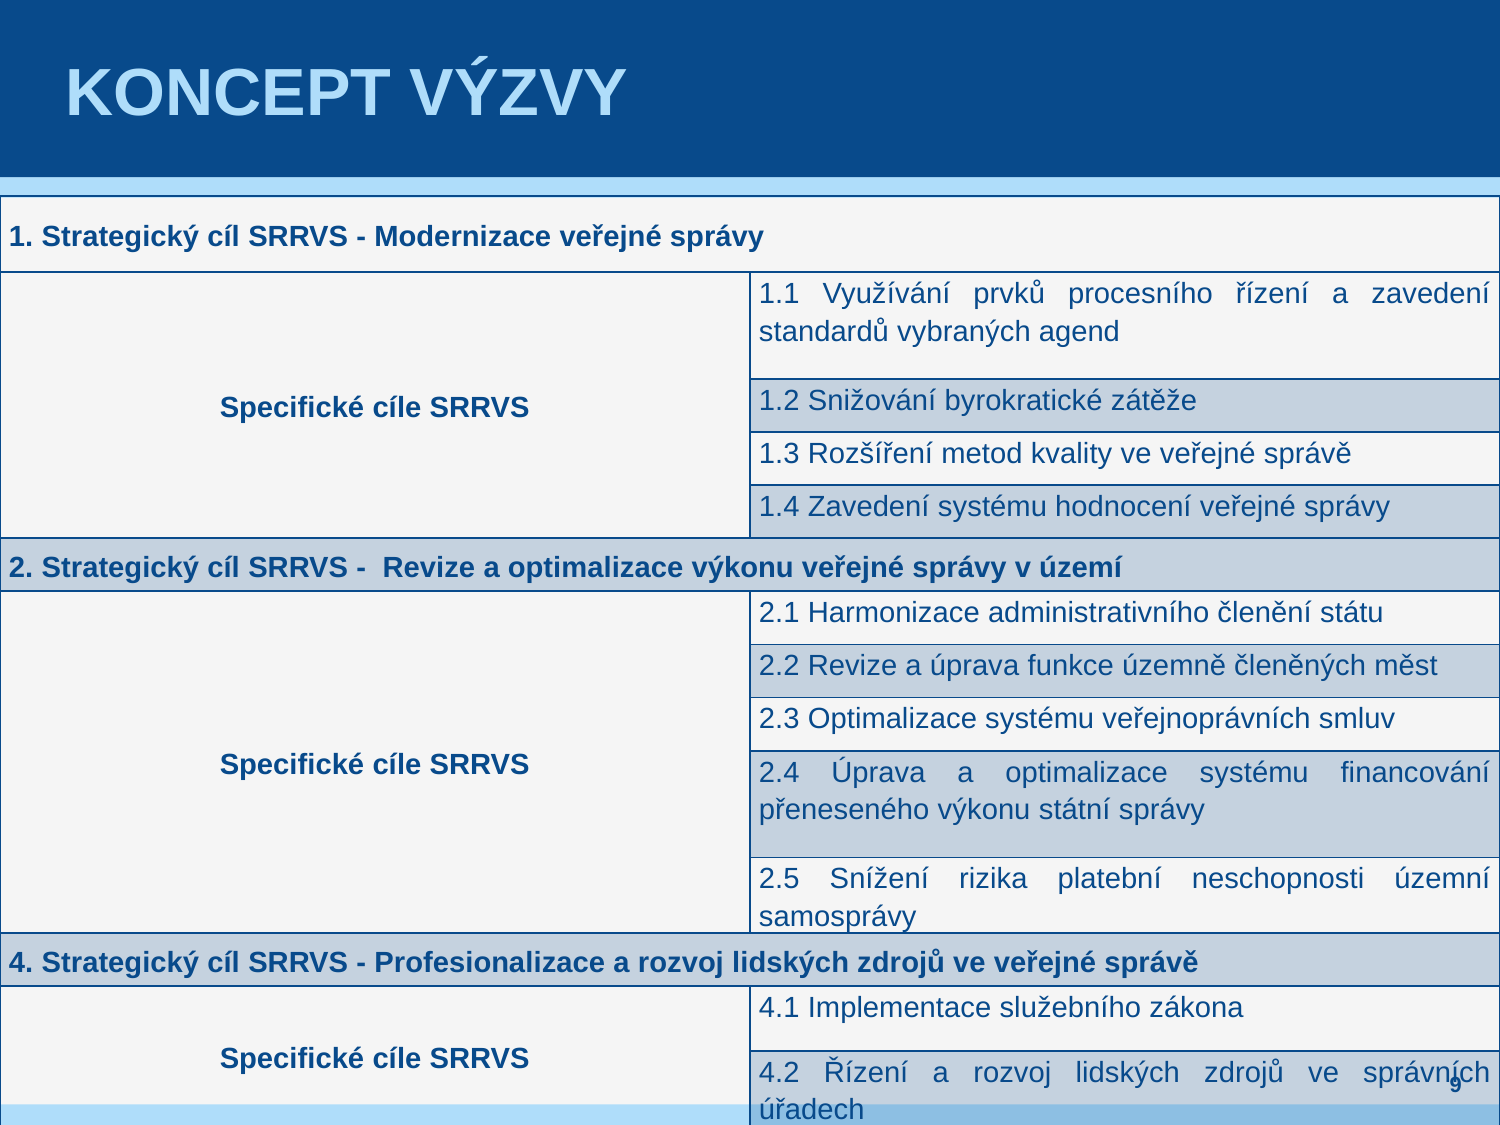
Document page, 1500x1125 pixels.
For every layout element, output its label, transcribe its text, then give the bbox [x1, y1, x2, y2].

table_cell 1.3 Rozšíření metod kvality ve veřejné správě [751, 433, 1499, 484]
table_cell 2.5 Snížení rizika platební neschopnosti územní samosprávy [751, 858, 1499, 932]
table_cell Specifické cíle SRRVS [1, 273, 749, 537]
table_cell 2.3 Optimalizace systému veřejnoprávních smluv [751, 698, 1499, 750]
table_cell 1.4 Zavedení systému hodnocení veřejné správy [751, 486, 1499, 537]
table_cell 2. Strategický cíl SRRVS - Revize a optimalizace výkonu veřejné správy v území [1, 539, 1499, 590]
table_cell 2.4 Úprava a optimalizace systému financování přeneseného výkonu státní správy [751, 752, 1499, 857]
table_cell 4.2 Řízení a rozvoj lidských zdrojů ve správních úřadech [751, 1052, 1499, 1125]
table_cell 2.2 Revize a úprava funkce územně členěných měst [751, 645, 1499, 697]
table_header 1. Strategický cíl SRRVS - Modernizace veřejné správy [1, 197, 1499, 271]
table_cell Specifické cíle SRRVS [1, 592, 749, 932]
table_cell Specifické cíle SRRVS [1, 987, 749, 1125]
title Koncept výzvy [59, 0, 1441, 178]
table_cell 1.2 Snižování byrokratické zátěže [751, 380, 1499, 431]
table_cell 4. Strategický cíl SRRVS - Profesionalizace a rozvoj lidských zdrojů ve veřejné správě [1, 934, 1499, 985]
table_cell 4.1 Implementace služebního zákona [751, 987, 1499, 1050]
table_cell 2.1 Harmonizace administrativního členění státu [751, 592, 1499, 644]
table_cell 1.1 Využívání prvků procesního řízení a zavedení standardů vybraných agend [751, 273, 1499, 378]
